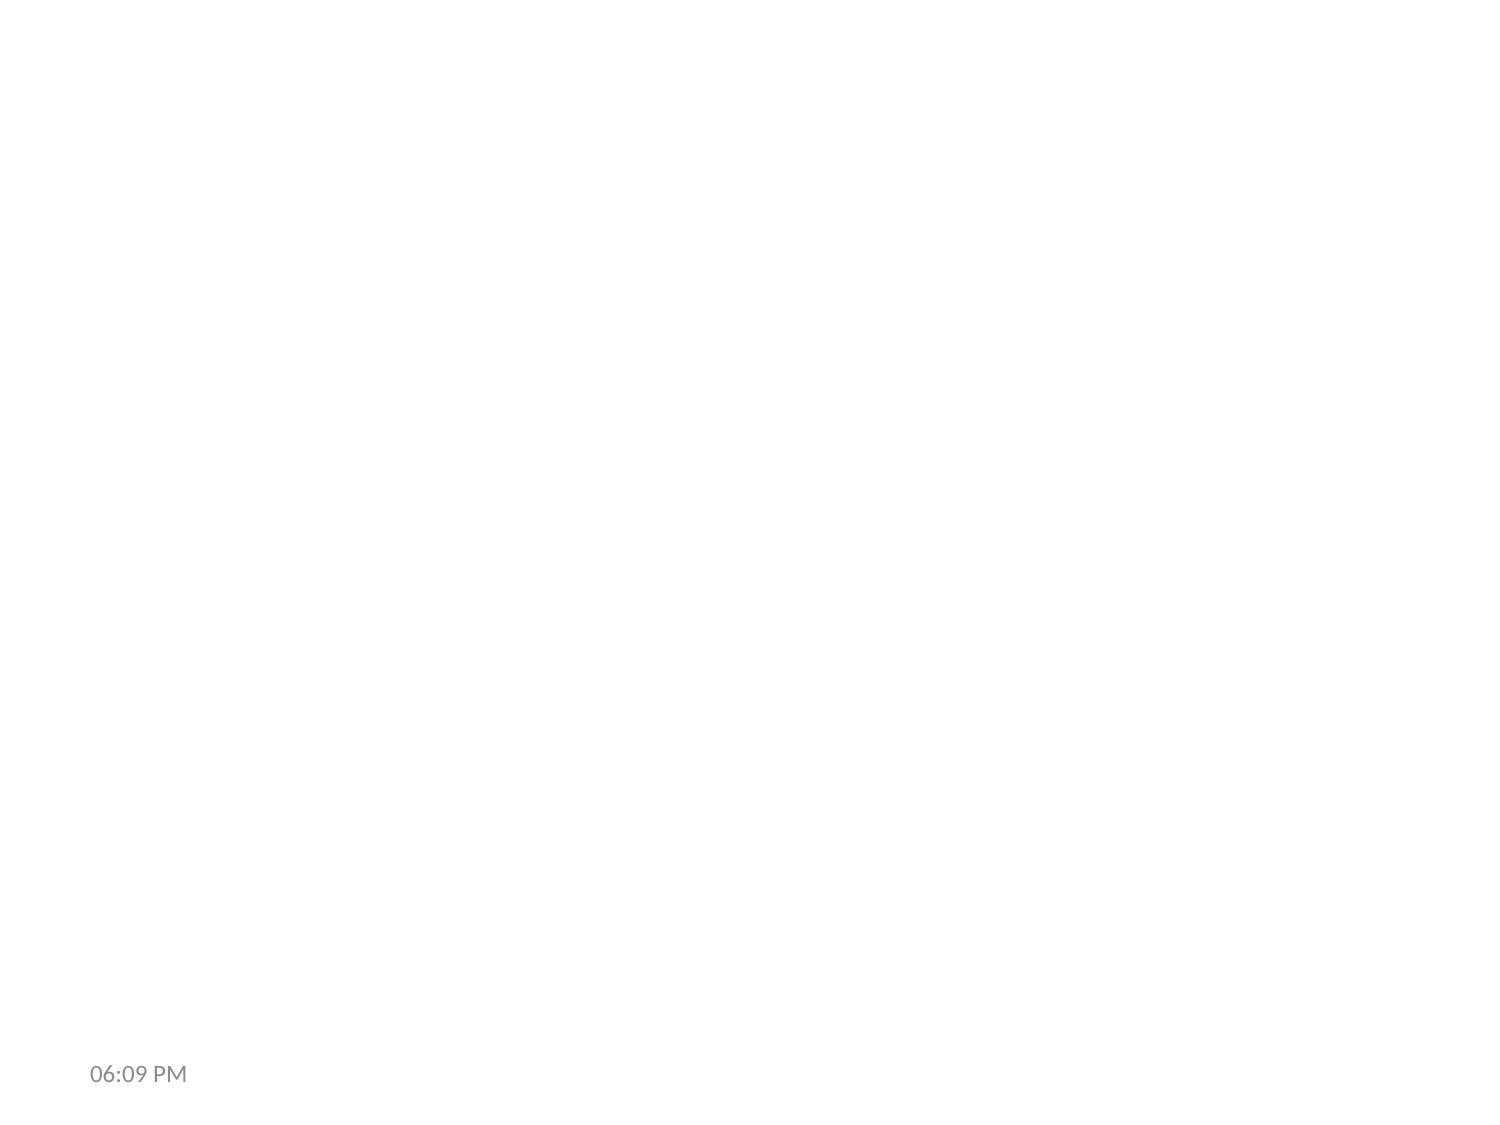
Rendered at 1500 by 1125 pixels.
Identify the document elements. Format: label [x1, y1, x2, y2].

slide_number [75, 1042, 425, 1103]
